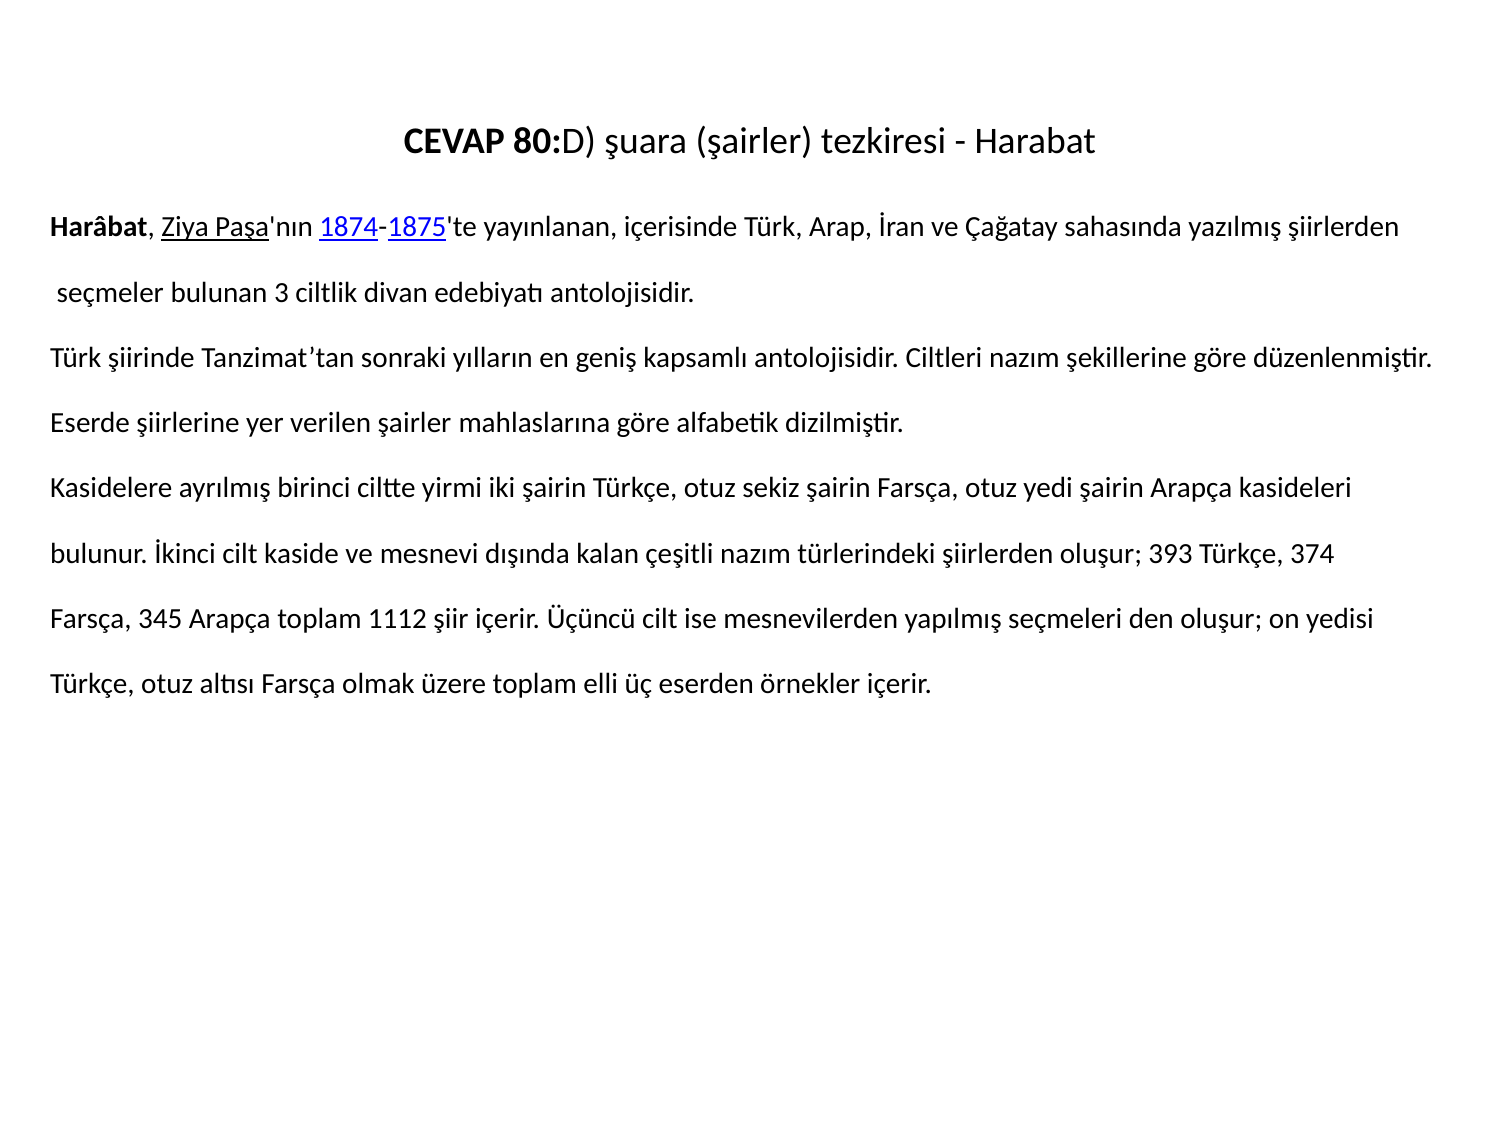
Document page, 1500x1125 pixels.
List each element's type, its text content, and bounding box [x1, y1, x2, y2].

list Harâbat, Ziya Paşa'nın 1874-1875'te yayınlanan, içerisinde Türk, Arap, İran ve Çağatay sahasında yazılmış şiirlerden seçmeler bulunan 3 ciltlik divan edebiyatı antolojisidir. Türk şiirinde Tanzimat’tan sonraki yılların en geniş kapsamlı antolojisidir. Ciltleri nazım şekillerine göre düzenlenmiştir. Eserde şiirlerine yer verilen şairler mahlaslarına göre alfabetik dizilmiştir. Kasidelere ayrılmış birinci ciltte yirmi iki şairin Türkçe, otuz sekiz şairin Farsça, otuz yedi şairin Arapça kasideleri bulunur. İkinci cilt kaside ve mesnevi dışında kalan çeşitli nazım türlerindeki şiirlerden oluşur; 393 Türkçe, 374 Farsça, 345 Arapça toplam 1112 şiir içerir. Üçüncü cilt ise mesnevilerden yapılmış seçmeleri den oluşur; on yedisi Türkçe, otuz altısı Farsça olmak üzere toplam elli üç eserden örnekler içerir. [35, 175, 1477, 1079]
title CEVAP 80:D) şuara (şairler) tezkiresi - Harabat [75, 45, 1425, 175]
